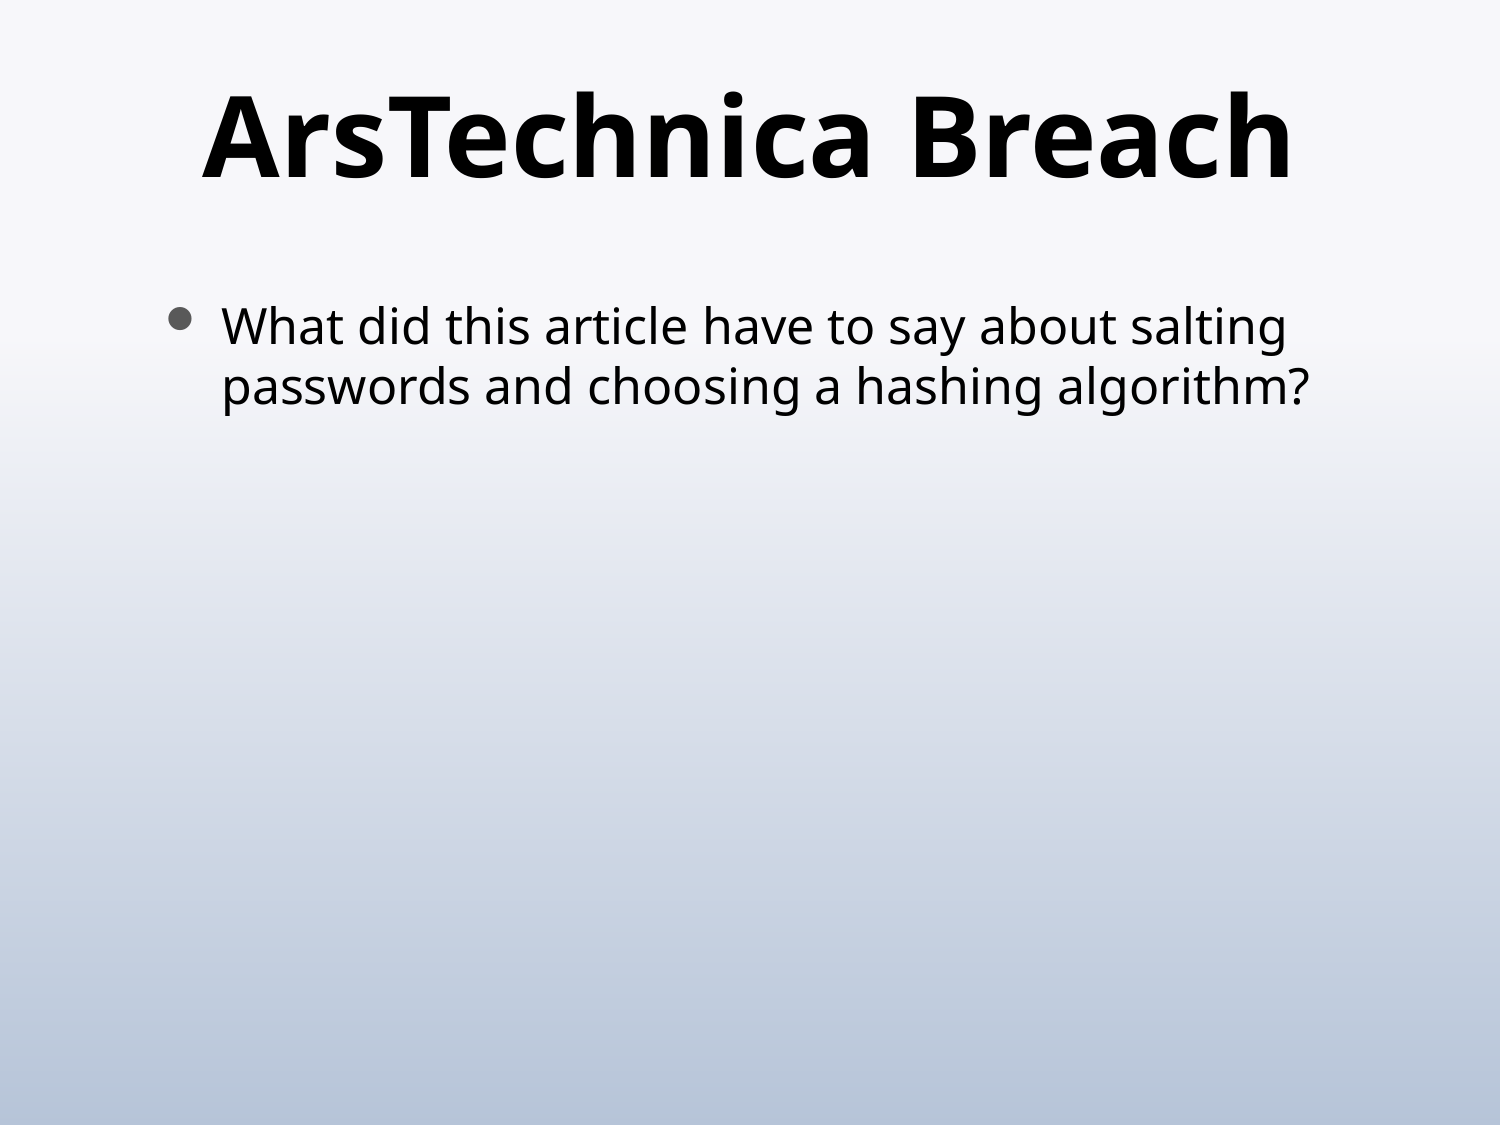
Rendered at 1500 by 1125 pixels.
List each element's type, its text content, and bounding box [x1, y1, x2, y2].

list What did this article have to say about salting passwords and choosing a hashing algorithm? [150, 286, 1350, 993]
title ArsTechnica Breach [150, 37, 1350, 245]
